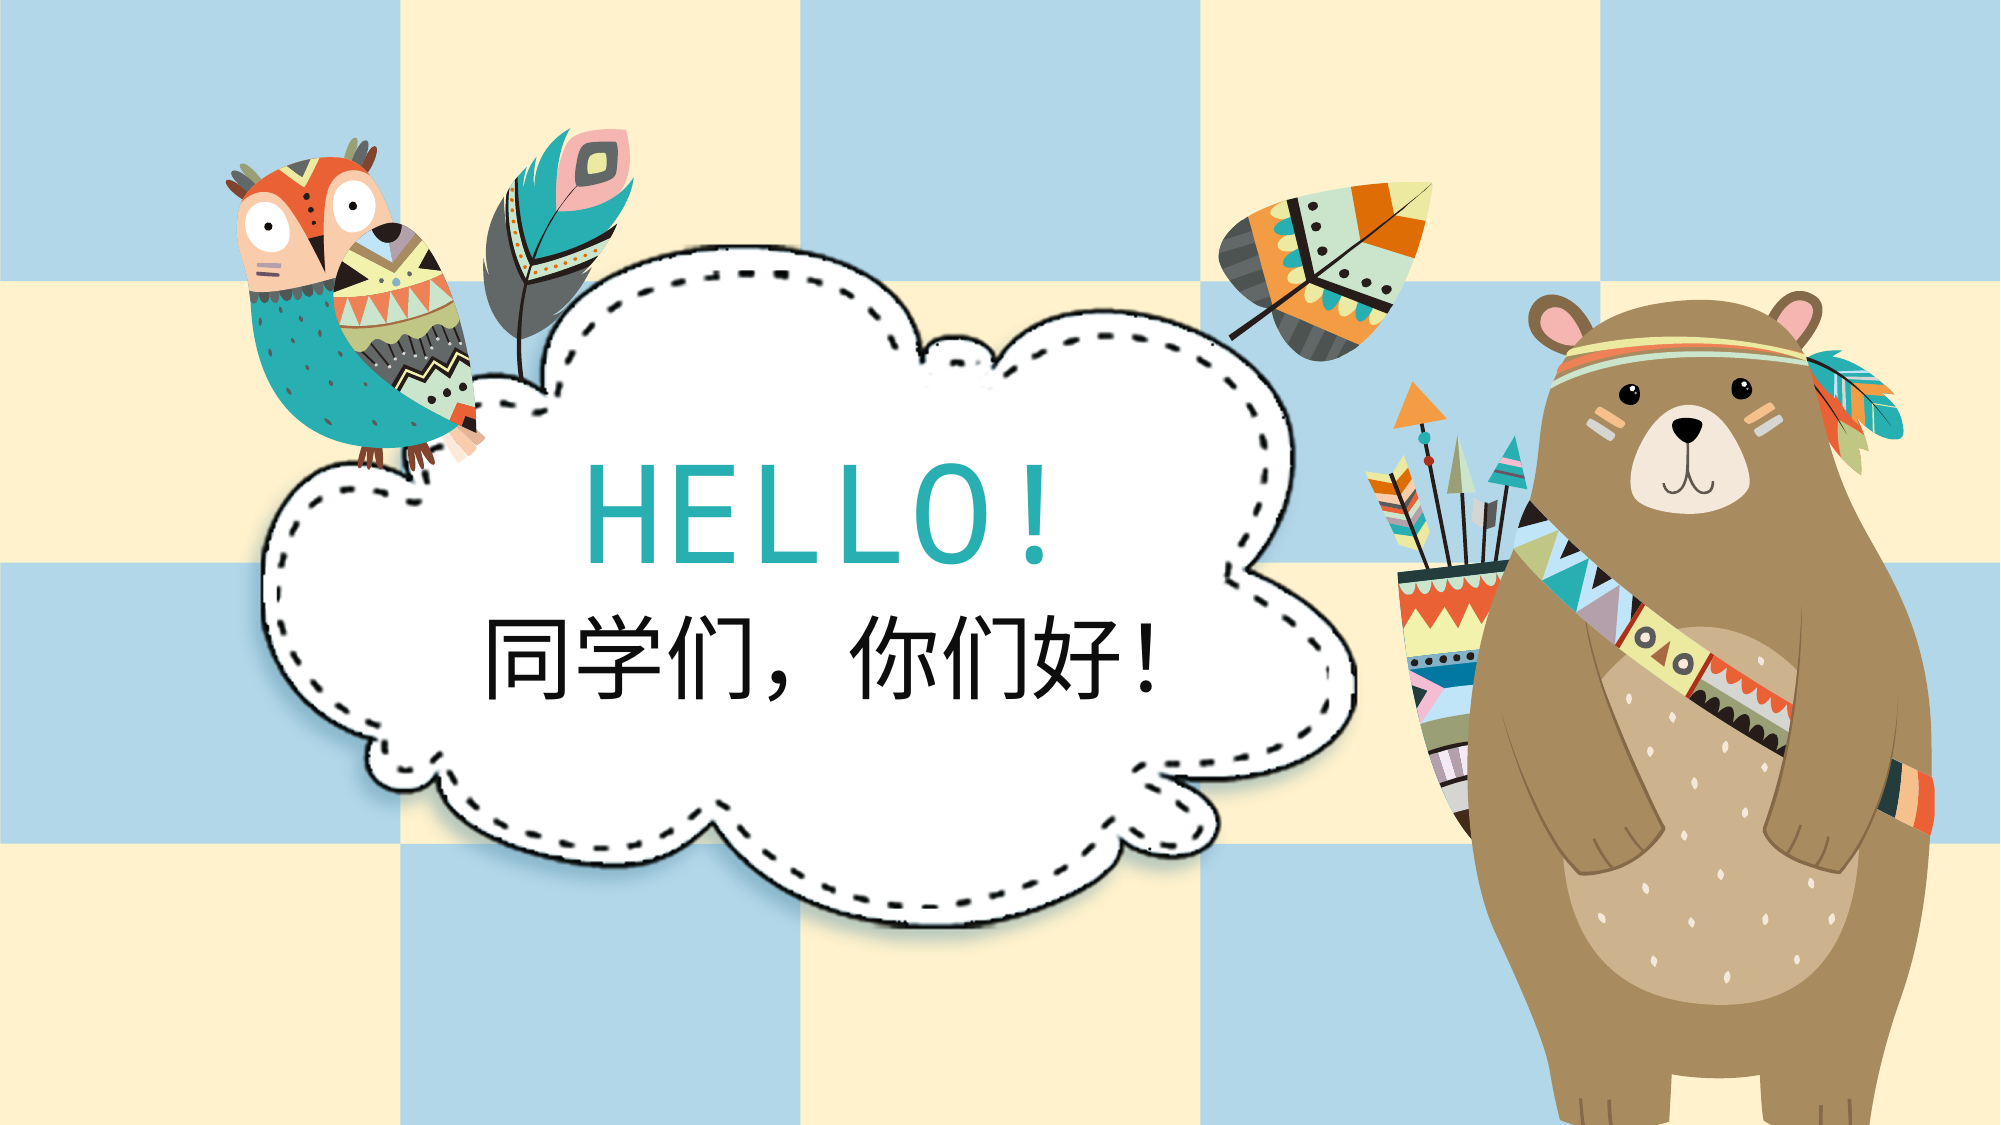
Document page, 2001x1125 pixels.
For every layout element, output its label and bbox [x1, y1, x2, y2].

picture [225, 126, 1935, 1125]
text_box [0, 0, 2000, 1125]
